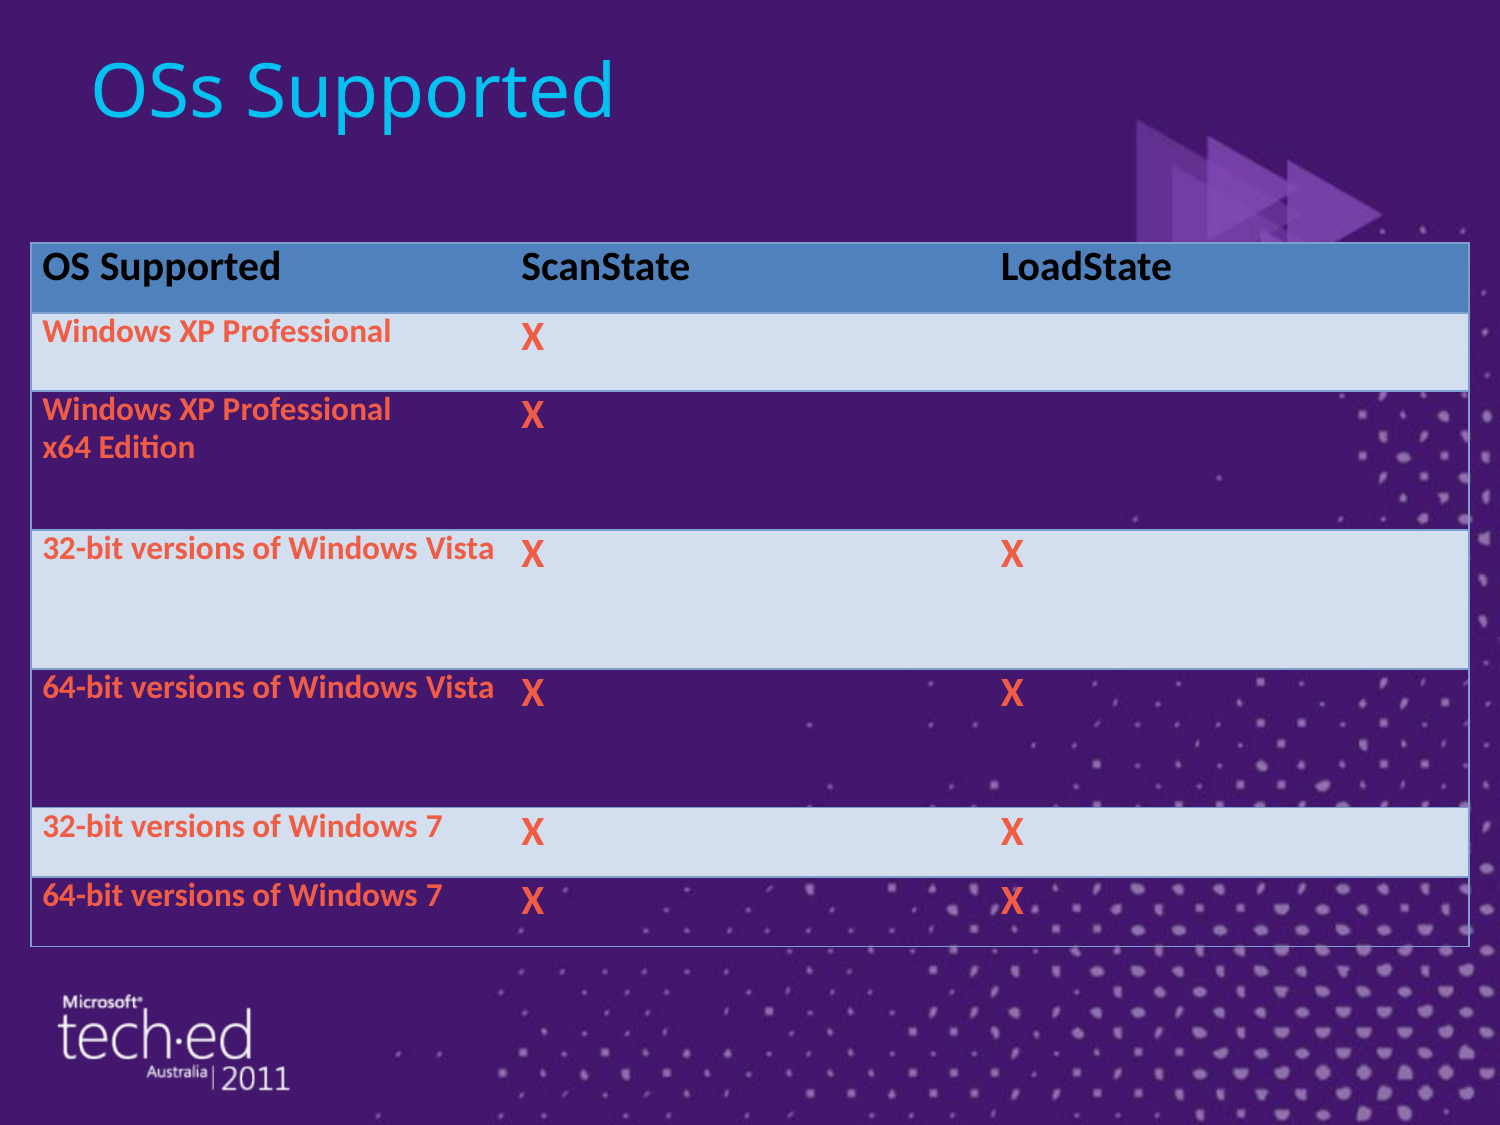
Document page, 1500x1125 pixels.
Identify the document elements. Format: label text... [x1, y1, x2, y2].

table_header OS Supported [32, 244, 510, 312]
table_cell Windows XP Professional [32, 314, 510, 390]
table_cell X [510, 878, 990, 946]
table_header ScanState [510, 244, 990, 312]
table_cell X [990, 878, 1468, 946]
table_cell X [990, 670, 1468, 807]
table_header LoadState [990, 244, 1468, 312]
table_cell X [510, 808, 990, 876]
table_cell [990, 392, 1468, 529]
table_cell X [510, 670, 990, 807]
table_cell X [990, 808, 1468, 876]
table_cell 32-bit versions of Windows 7 [32, 808, 510, 876]
table_cell 64-bit versions of Windows Vista [32, 670, 510, 807]
title OSs Supported [75, 0, 1425, 188]
table_cell 32-bit versions of Windows Vista [32, 531, 510, 668]
table_cell 64-bit versions of Windows 7 [32, 878, 510, 946]
table_cell X [510, 392, 990, 529]
table_cell X [990, 531, 1468, 668]
table_cell [990, 314, 1468, 390]
picture [0, 0, 1500, 1125]
table_cell X [510, 531, 990, 668]
table_cell X [510, 314, 990, 390]
table_cell Windows XP Professional x64 Edition [32, 392, 510, 529]
